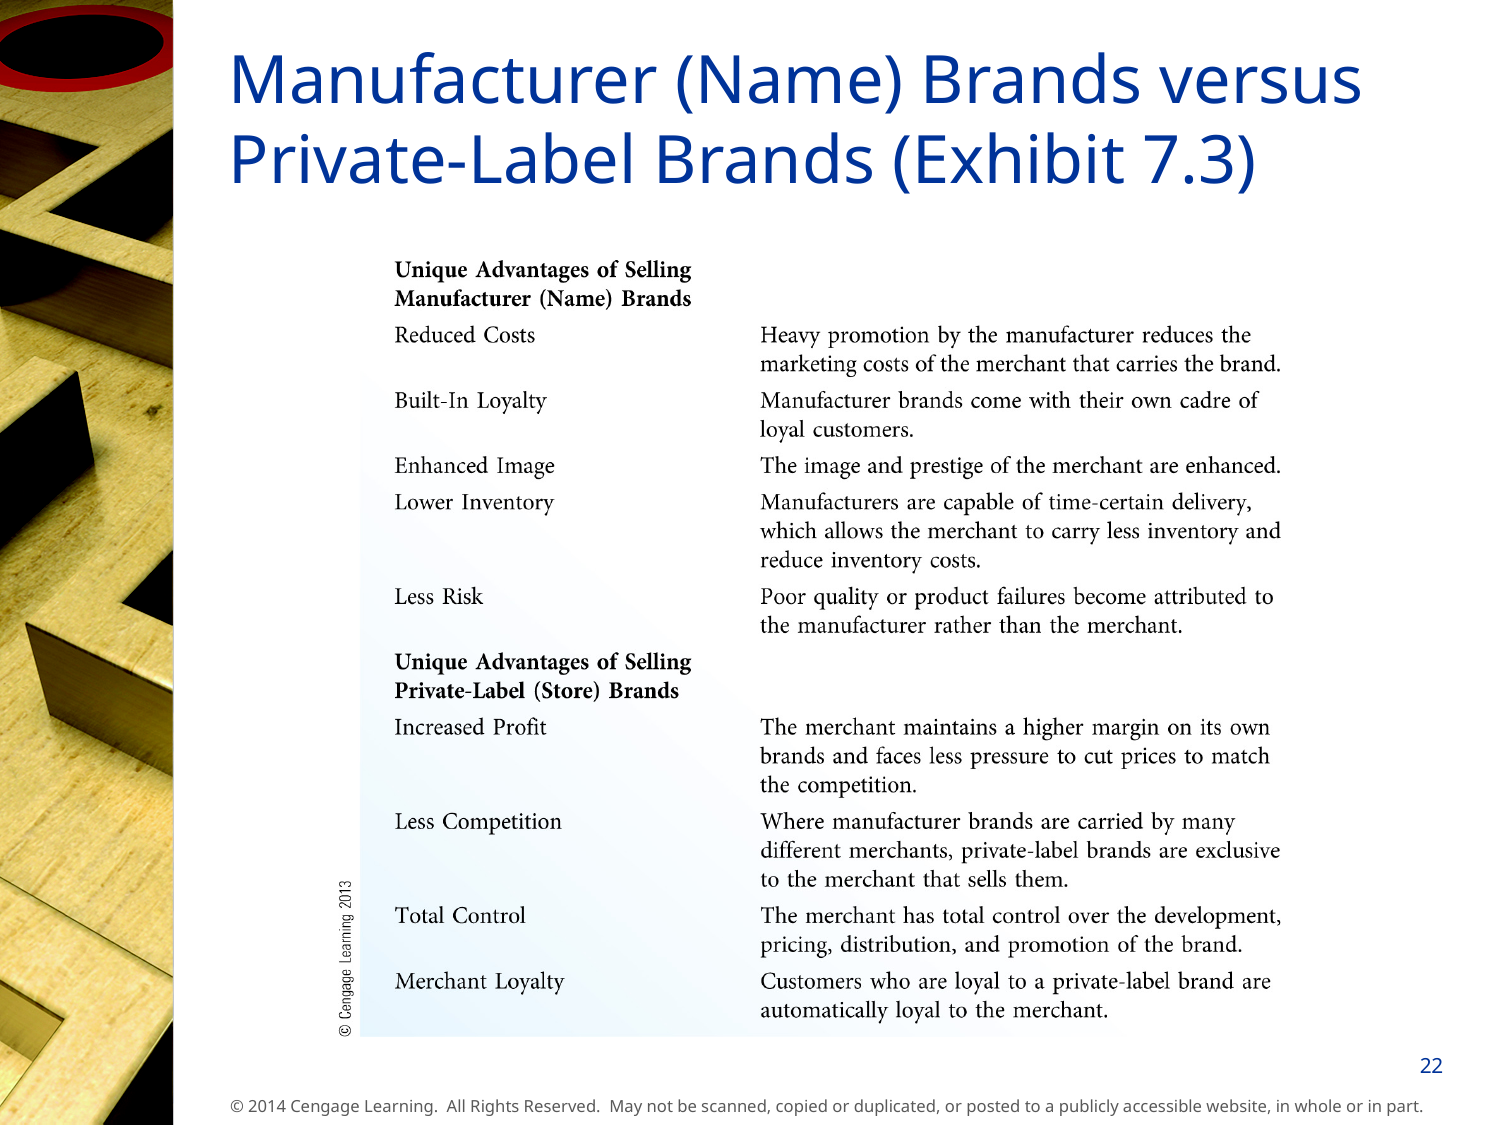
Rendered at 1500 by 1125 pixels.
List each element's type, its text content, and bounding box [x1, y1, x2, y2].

picture [338, 259, 1281, 1038]
picture [0, 0, 174, 1125]
slide_number 22 [1386, 1037, 1478, 1097]
title Manufacturer (Name) Brands versus Private-Label Brands (Exhibit 7.3) [213, 29, 1454, 213]
